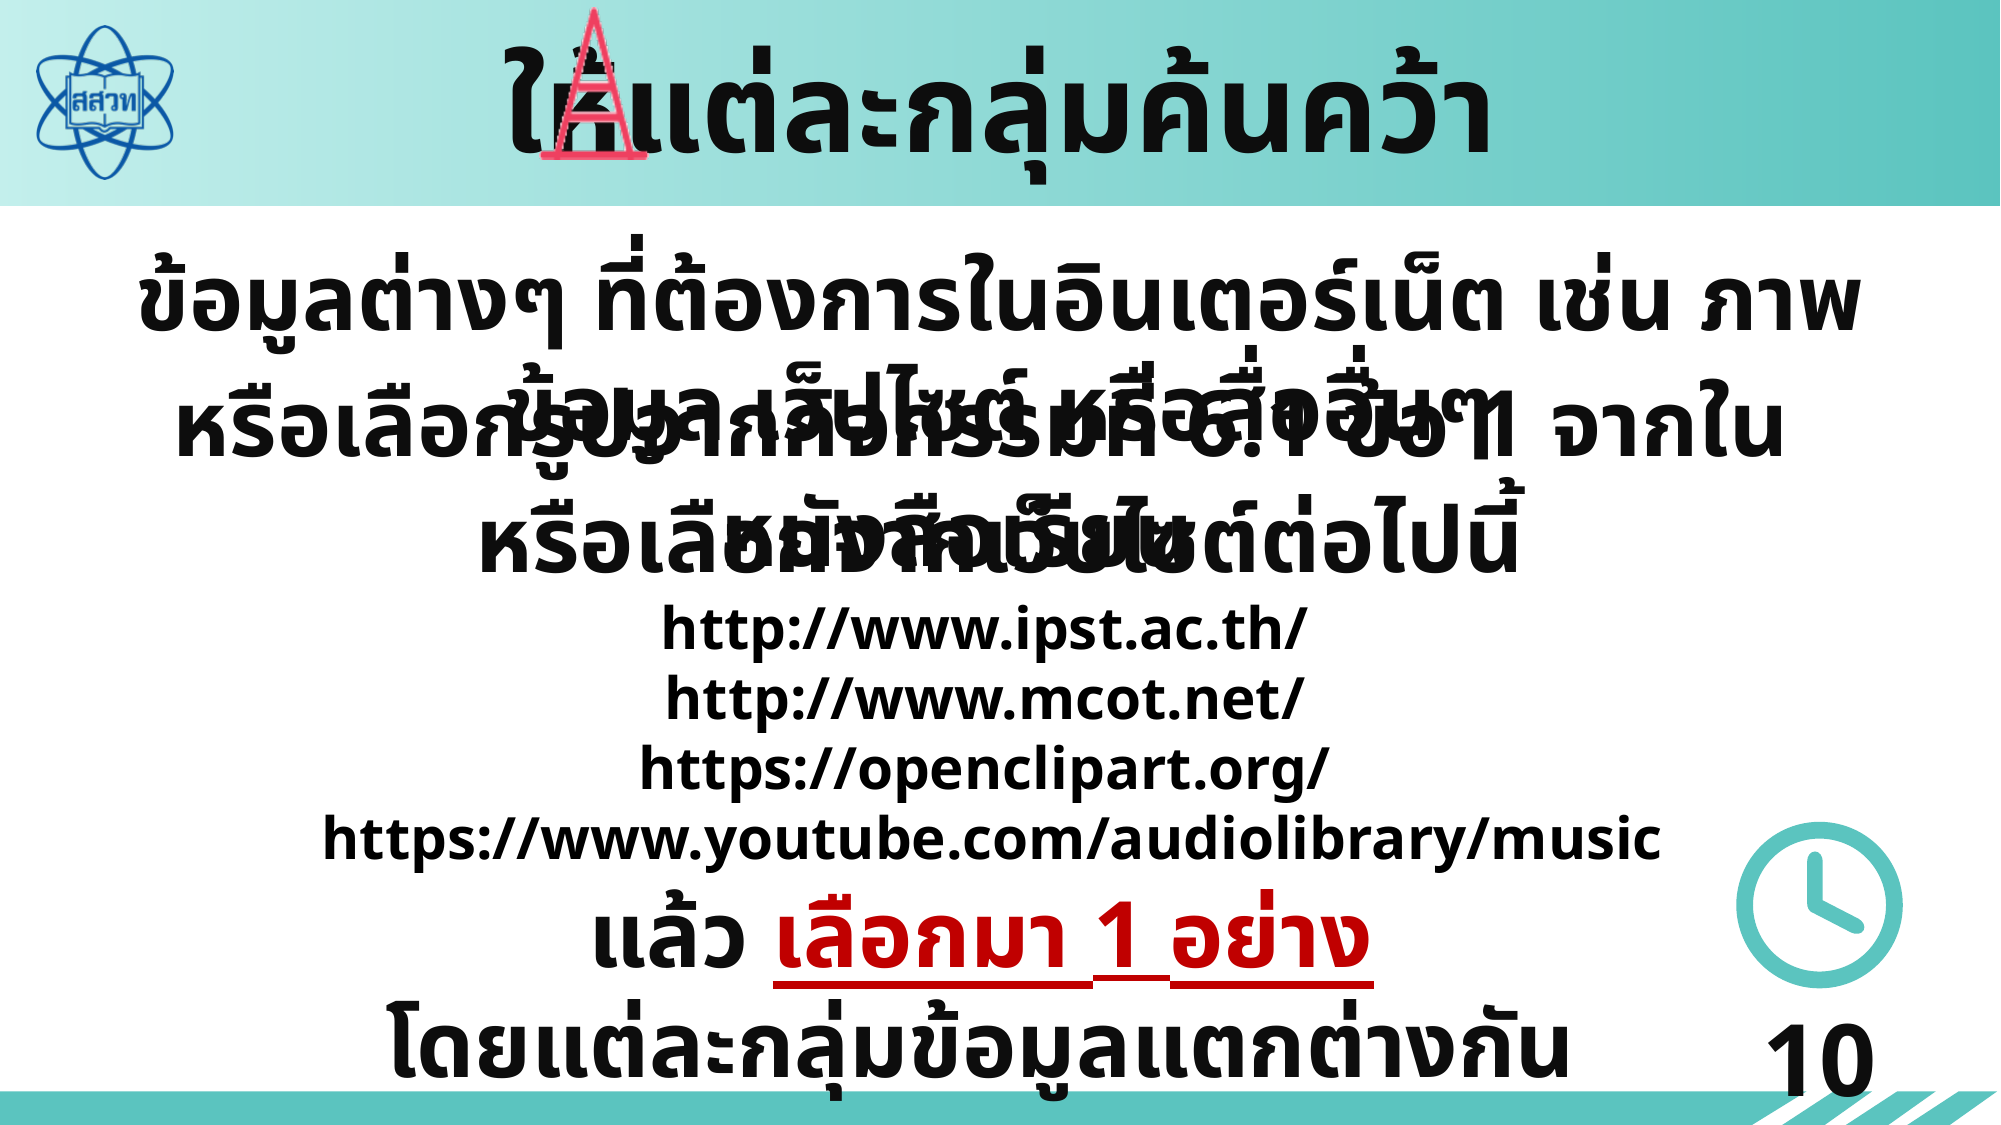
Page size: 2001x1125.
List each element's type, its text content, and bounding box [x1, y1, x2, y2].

text_box ให้แต่ละกลุ่มค้นคว้า [0, 0, 2000, 206]
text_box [1694, 821, 1945, 1125]
text_box ข้อมูลต่างๆ ที่ต้องการในอินเตอร์เน็ต เช่น ภาพ ข้อมูล เว็ปไซต์ หรือสื่ออื่นๆ [55, 231, 1945, 466]
picture [539, 7, 649, 160]
picture [36, 25, 174, 180]
text_box หรือเลือกรูปจากกิจกรรมที่ 6.1 ข้อ 1 จากในหนังสือเรียน [36, 357, 1926, 593]
text_box แล้ว เลือกมา 1 อย่าง โดยแต่ละกลุ่มข้อมูลแตกต่างกัน [36, 868, 1694, 1104]
text_box หรือเลือกจากเว็บไซต์ต่อไปนี้ http://www.ipst.ac.th/ http://www.mcot.net/ https://openclipart.org/ https://www.youtube.com/audiolibrary/music [55, 473, 1945, 868]
